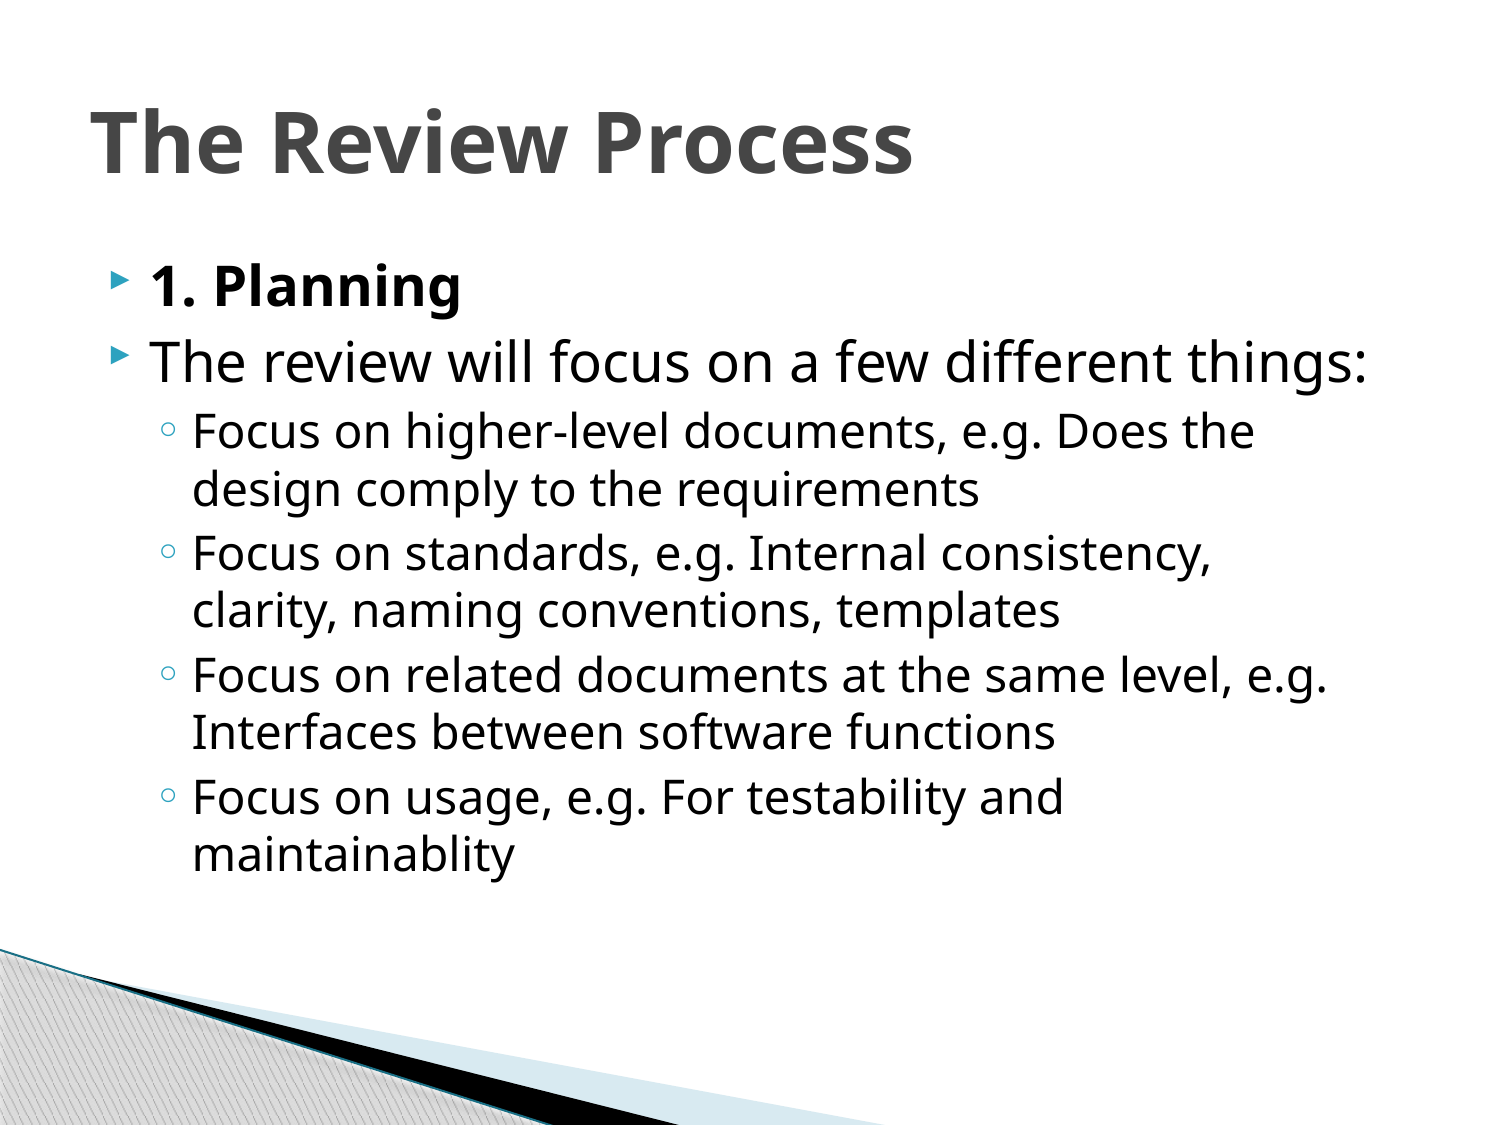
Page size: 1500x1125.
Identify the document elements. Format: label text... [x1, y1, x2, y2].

title The Review Process [75, 45, 1425, 233]
list 1. Planning The review will focus on a few different things: Focus on higher-level documents, e.g. Does the design comply to the requirements Focus on standards, e.g. Internal consistency, clarity, naming conventions, templates Focus on related documents at the same level, e.g. Interfaces between software functions Focus on usage, e.g. For testability and maintainablity [75, 243, 1388, 1012]
